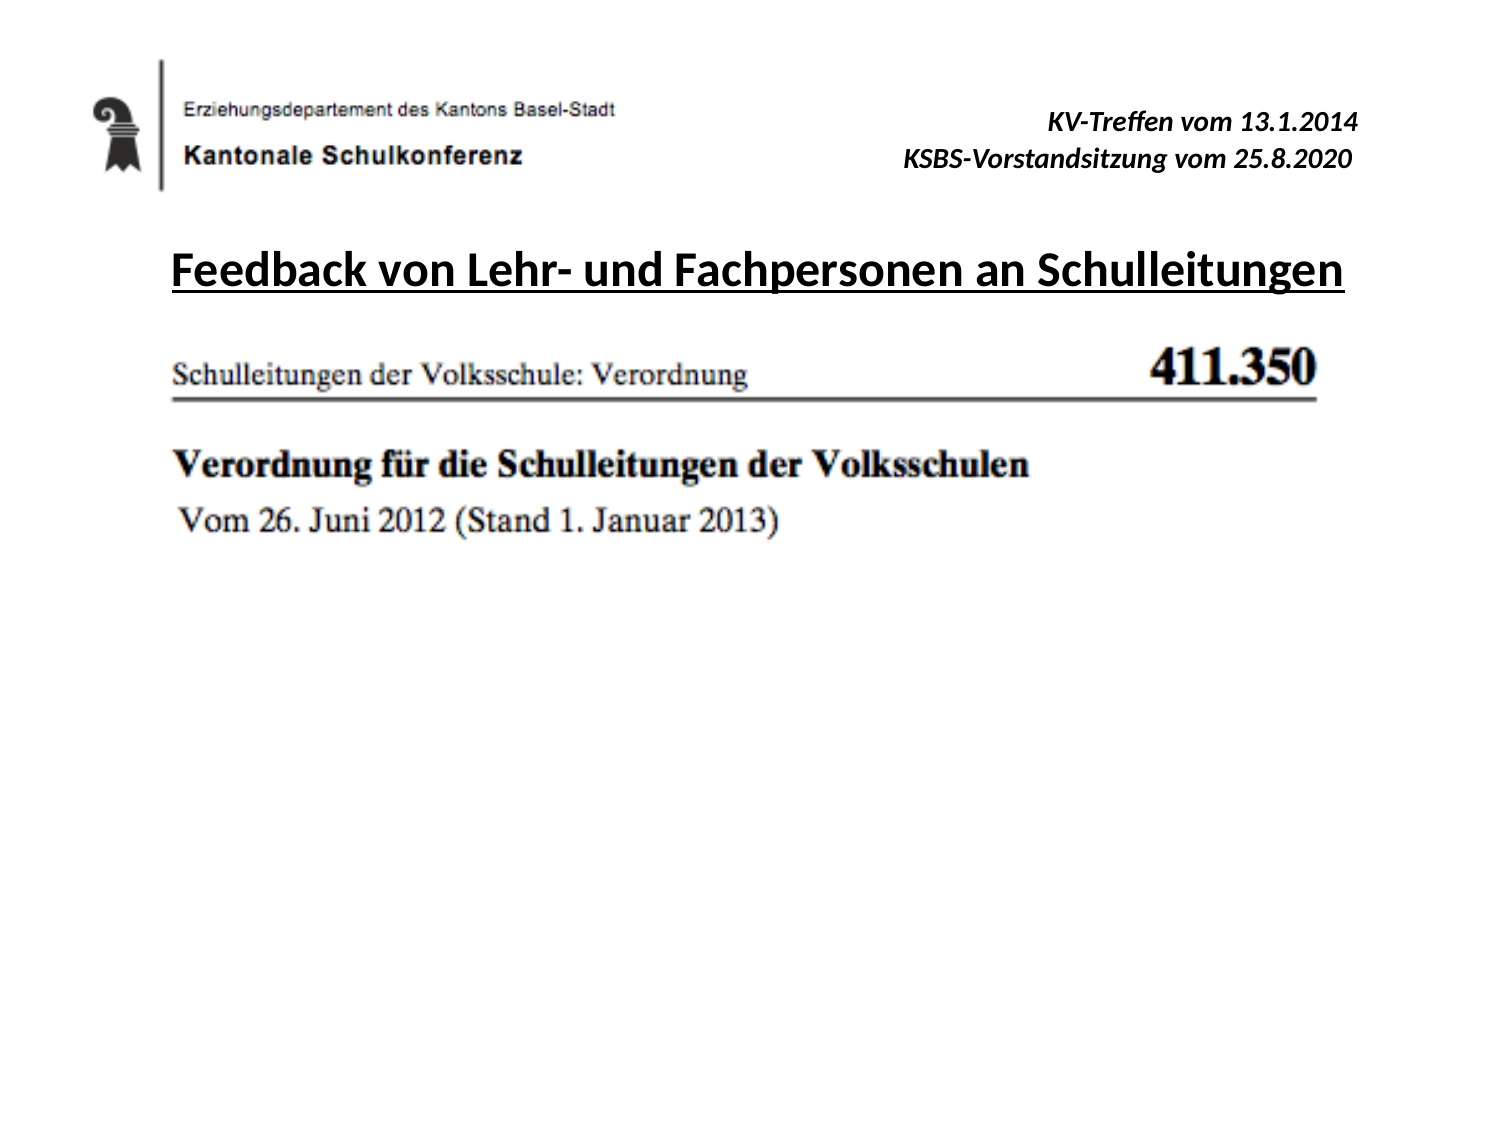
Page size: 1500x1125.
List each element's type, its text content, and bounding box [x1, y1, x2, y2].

title KV-Treffen vom 13.1.2014 KSBS-Vorstandsitzung vom 25.8.2020 [639, 39, 1433, 229]
subtitle Feedback von Lehr- und Fachpersonen an Schulleitungen [39, 229, 1477, 1095]
picture [139, 327, 1351, 565]
picture [73, 39, 637, 230]
